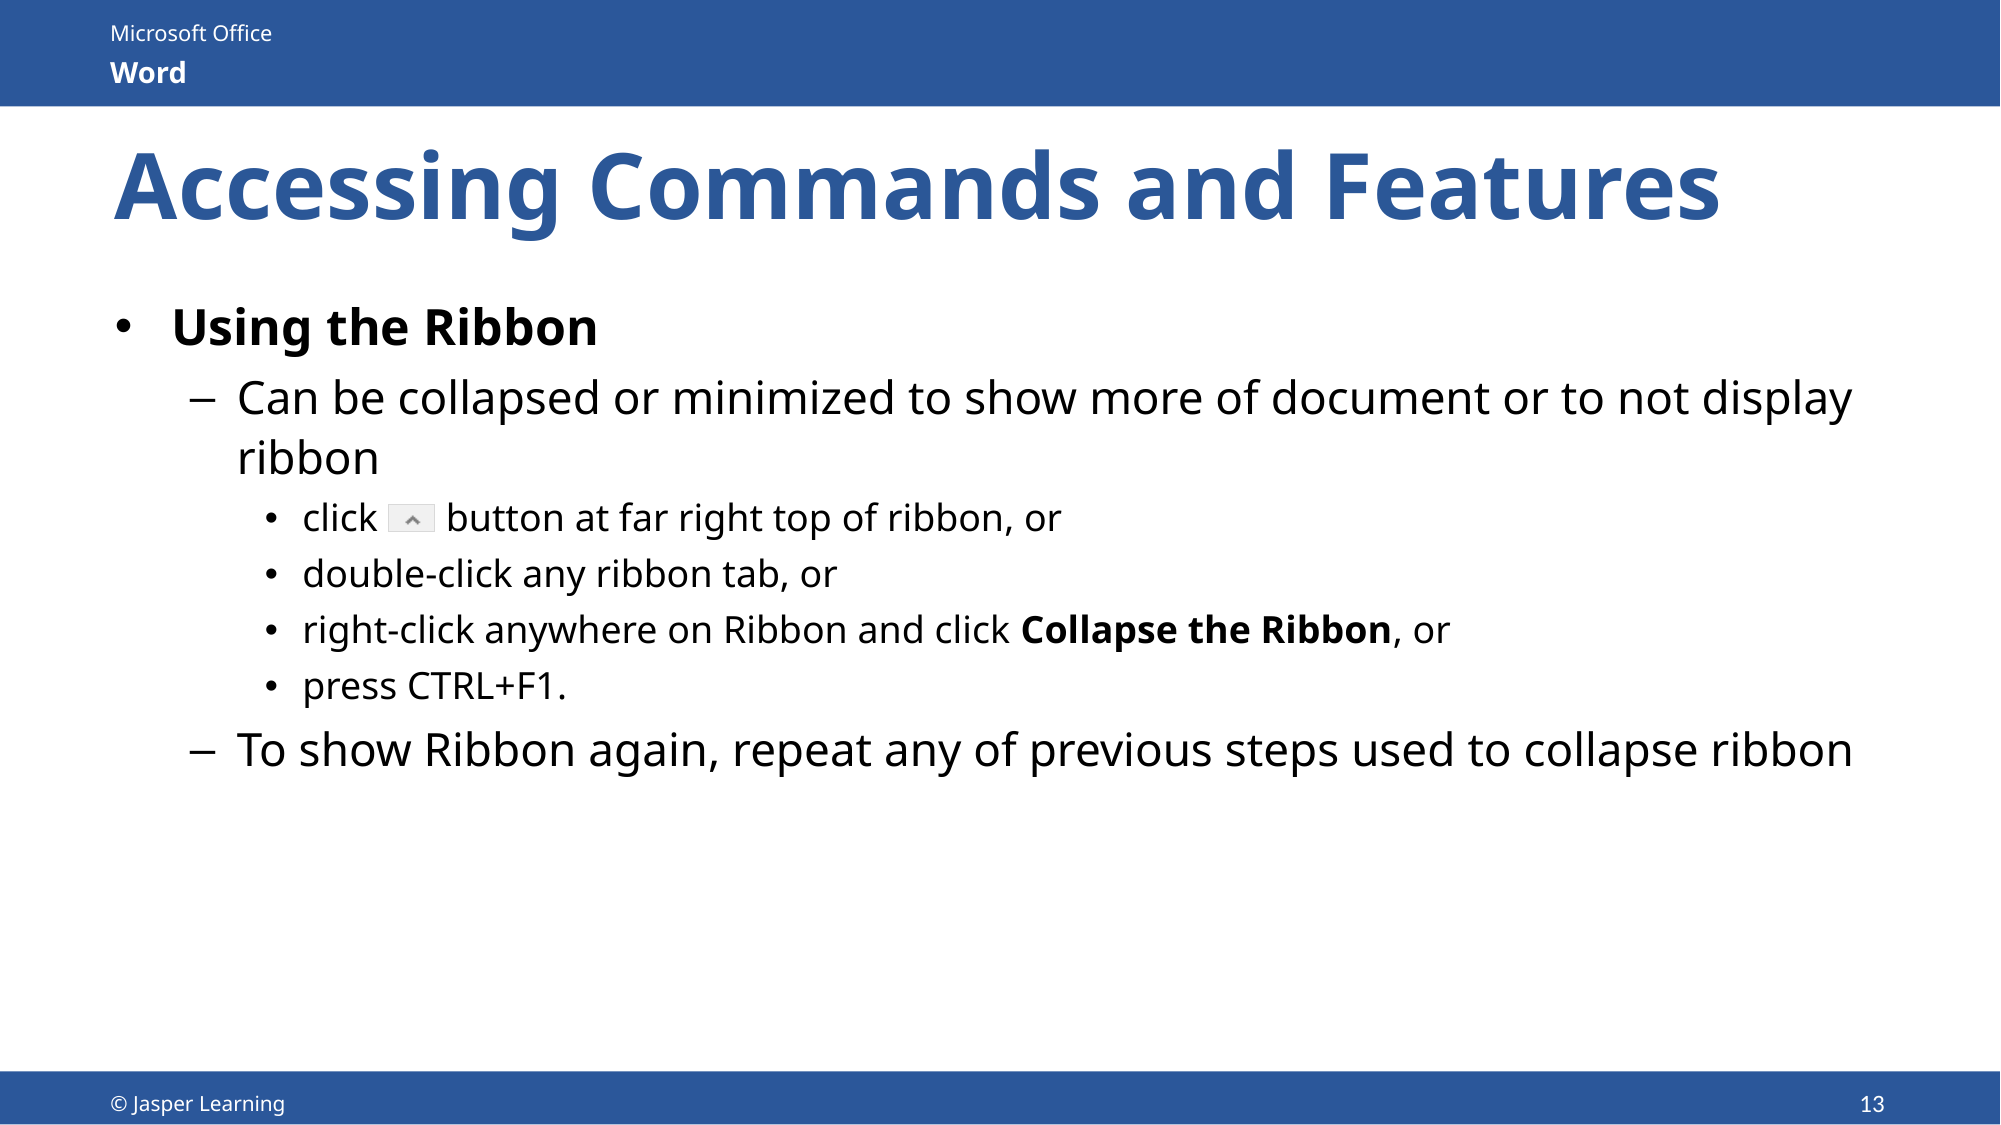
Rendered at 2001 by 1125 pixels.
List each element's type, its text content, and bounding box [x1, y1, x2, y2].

list Using the Ribbon Can be collapsed or minimized to show more of document or to not display ribbon click button at far right top of ribbon, or double-click any ribbon tab, or right-click anywhere on Ribbon and click Collapse the Ribbon, or press CTRL+F1. To show Ribbon again, repeat any of previous steps used to collapse ribbon [99, 283, 1900, 1026]
picture [388, 504, 436, 532]
title Accessing Commands and Features [99, 118, 1866, 248]
slide_number 13 [1433, 1073, 1900, 1125]
footer © Jasper Learning [95, 1073, 729, 1125]
